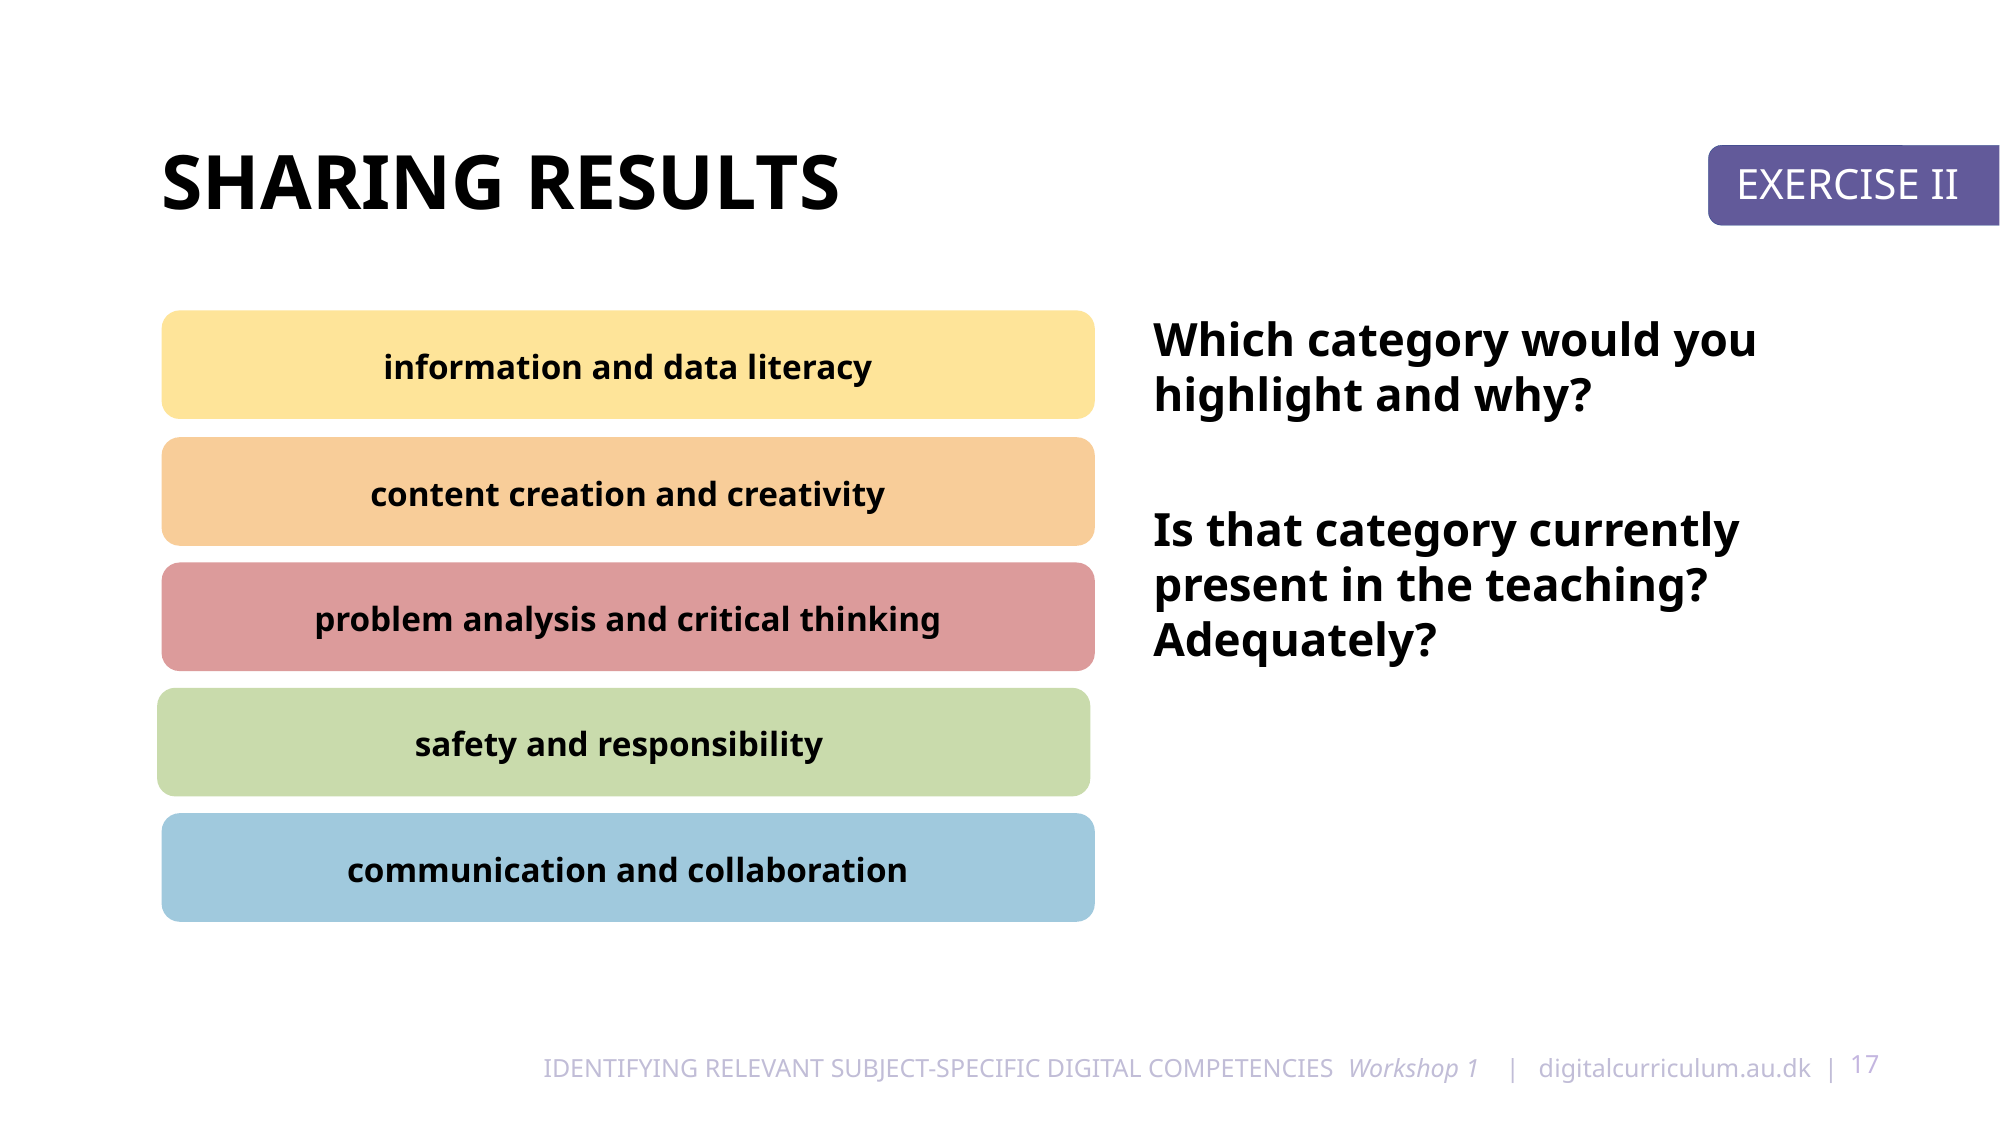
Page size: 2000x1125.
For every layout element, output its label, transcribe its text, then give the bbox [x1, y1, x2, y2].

title Sharing results [161, 51, 1839, 226]
list Which category would you highlight and why? Is that category currently present in the teaching? Adequately? [1153, 310, 1785, 957]
text_box communication and collaboration [160, 811, 1097, 924]
text_box EXERCISE II [1708, 145, 2000, 226]
text_box information and data literacy [160, 308, 1097, 421]
text_box safety and responsibility [155, 686, 1092, 798]
text_box content creation and creativity [160, 435, 1097, 548]
text_box problem analysis and critical thinking [160, 560, 1097, 673]
slide_number 17 [1849, 1057, 2000, 1083]
